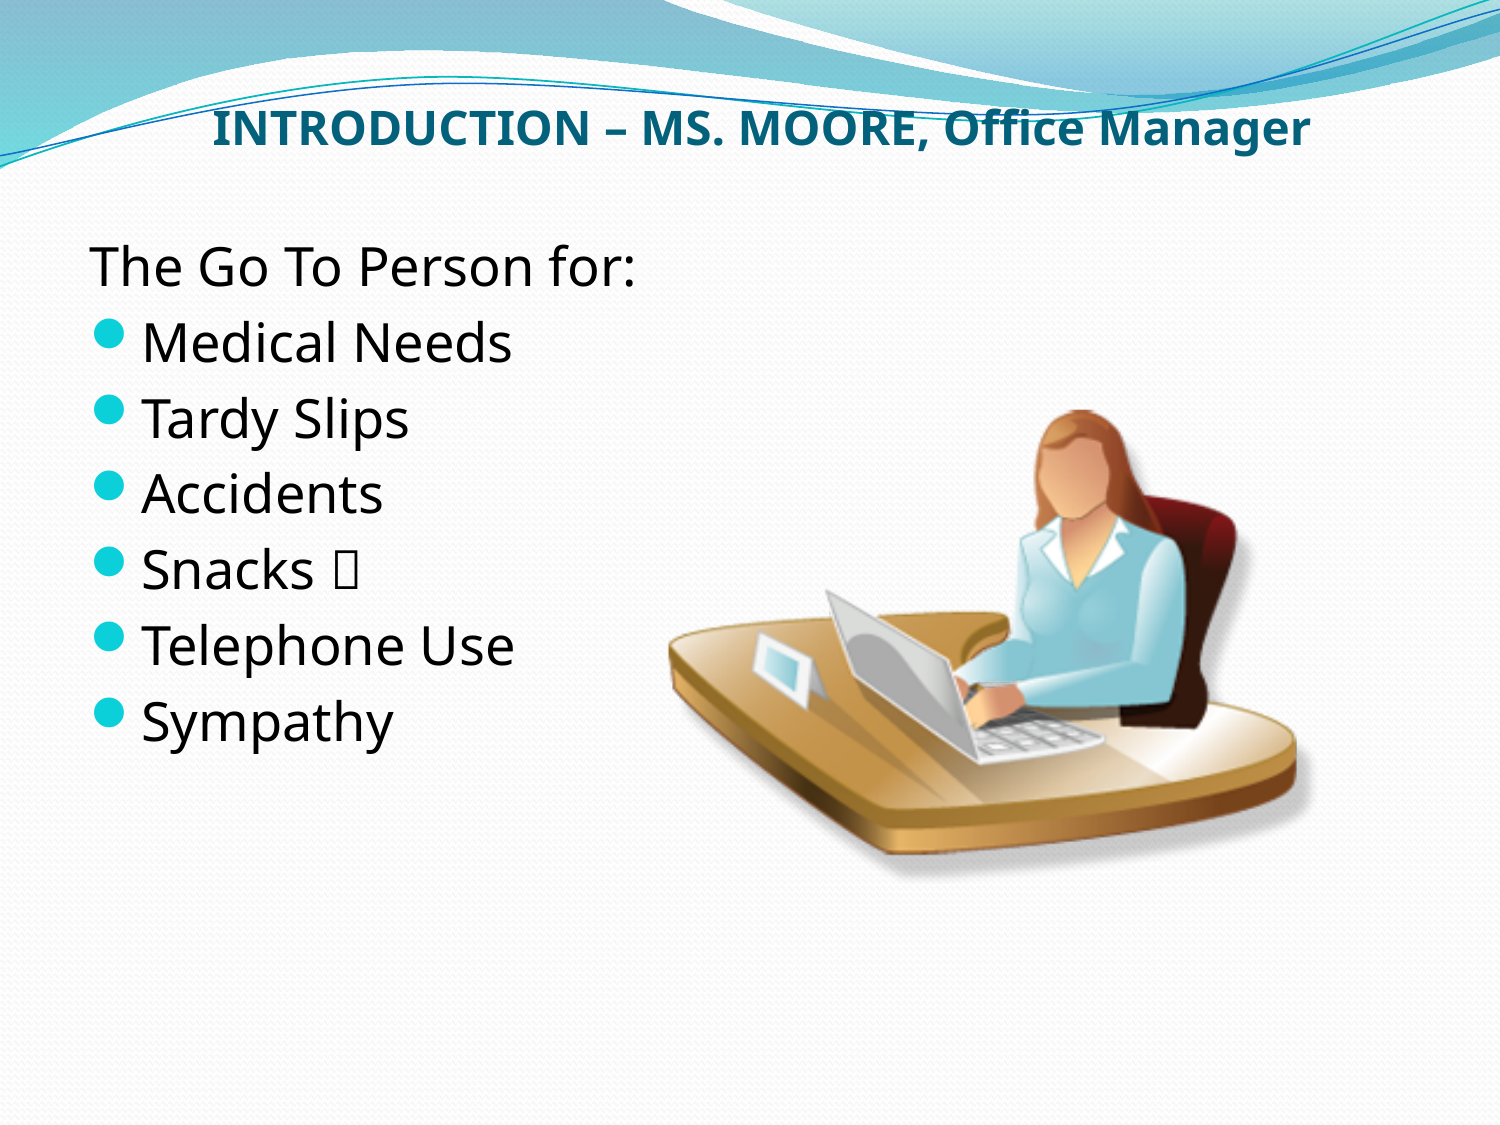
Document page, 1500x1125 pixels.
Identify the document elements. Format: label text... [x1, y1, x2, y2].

picture [649, 324, 1326, 951]
list The Go To Person for: Medical Needs Tardy Slips Accidents Snacks  Telephone Use Sympathy [75, 224, 1338, 963]
title INTRODUCTION – MS. MOORE, Office Manager [87, 37, 1438, 213]
